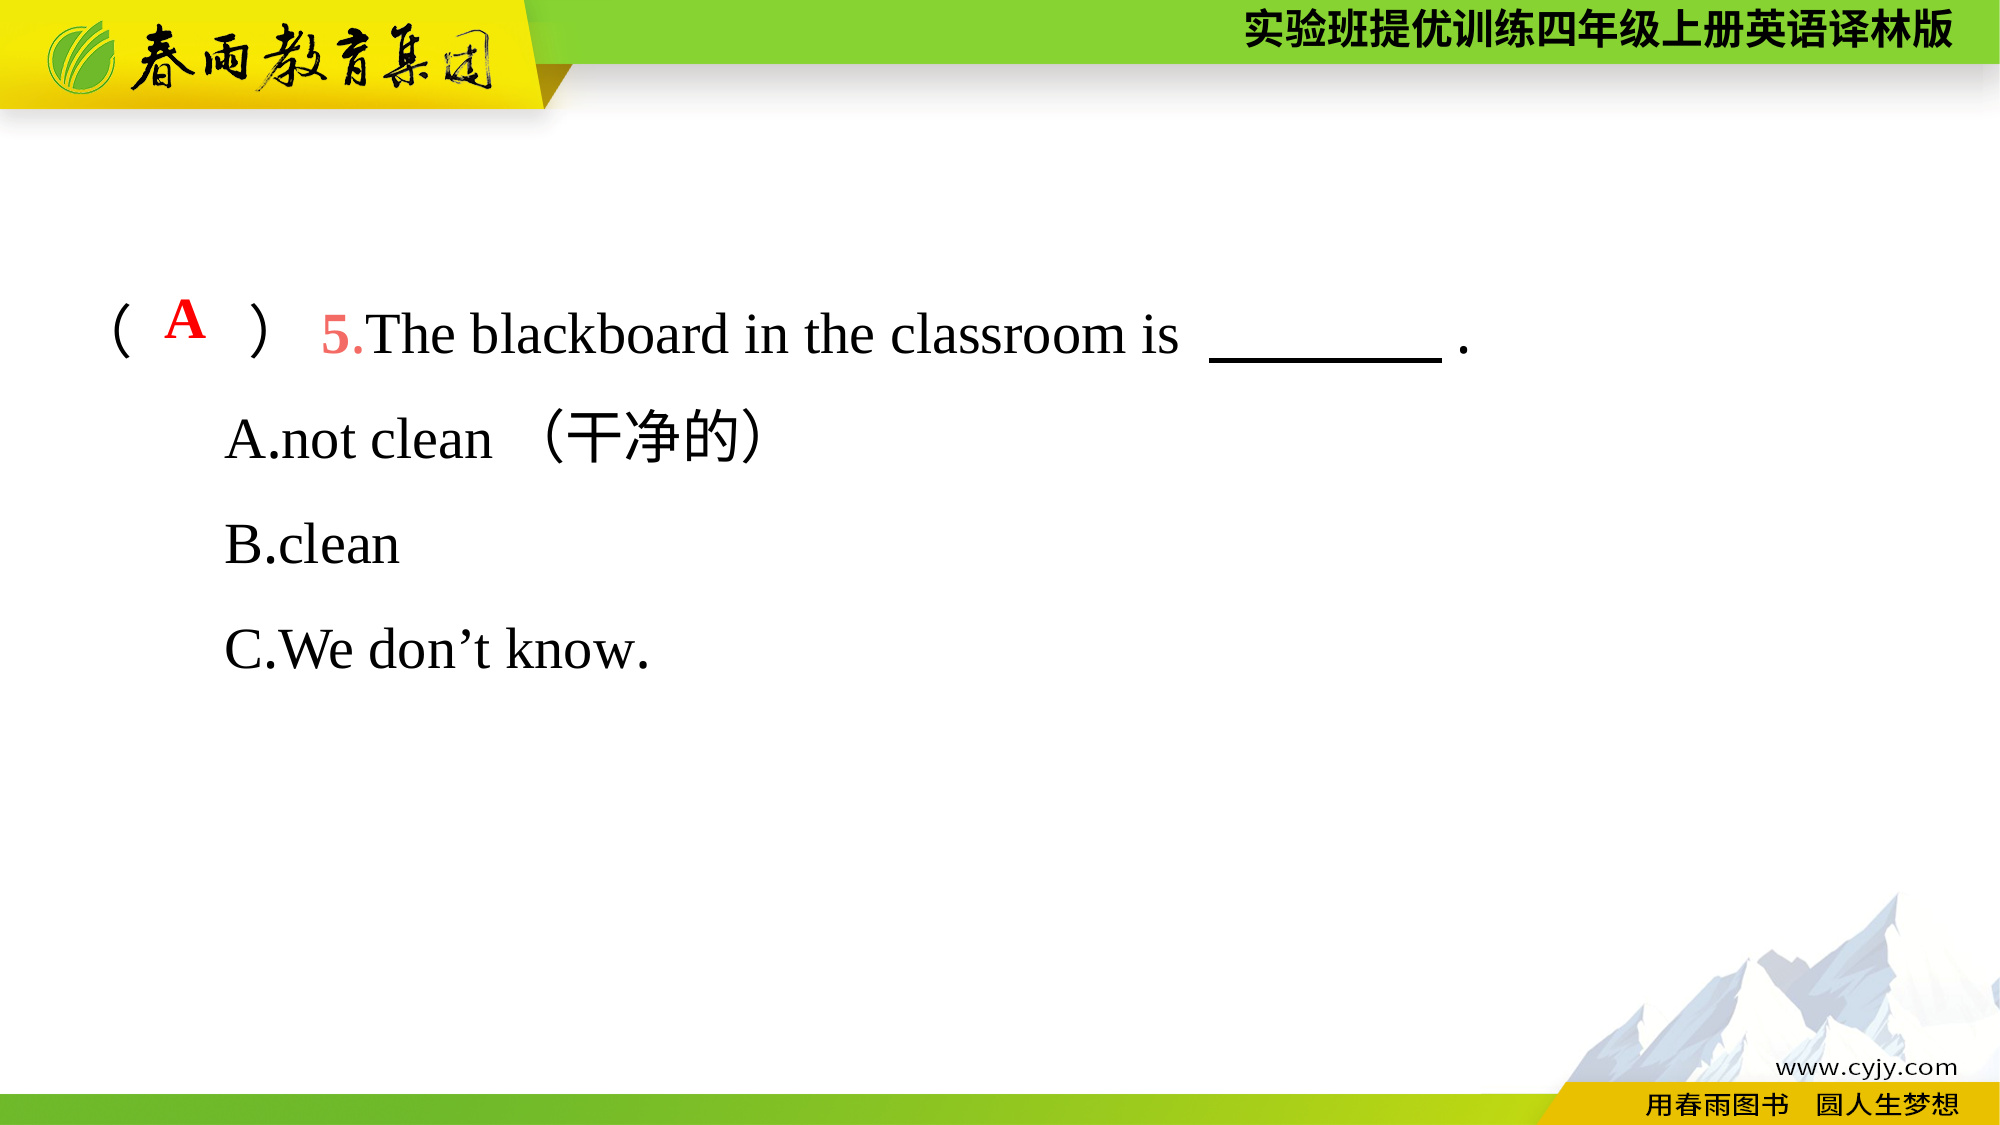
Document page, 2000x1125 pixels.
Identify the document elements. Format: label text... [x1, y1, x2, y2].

picture [0, 0, 2000, 1125]
list （ ）5.The blackboard in the classroom is . A.not clean（干净的） B.clean C.We don’t know. [59, 253, 1944, 693]
text_box A [149, 272, 222, 358]
